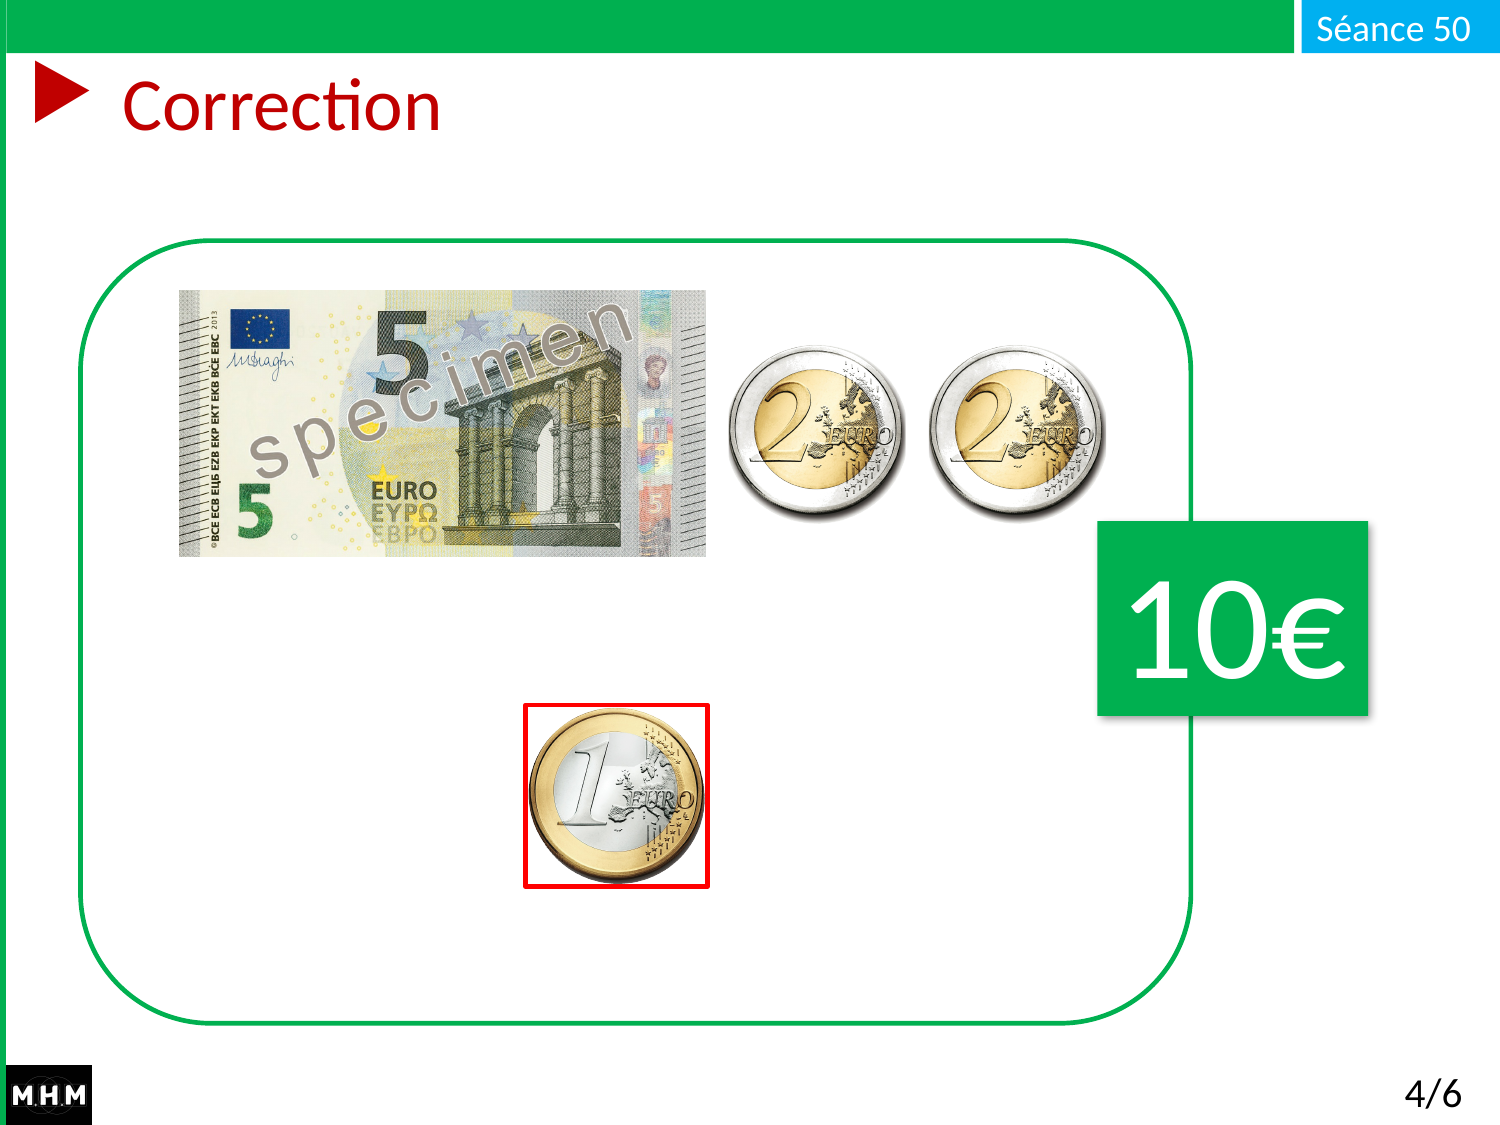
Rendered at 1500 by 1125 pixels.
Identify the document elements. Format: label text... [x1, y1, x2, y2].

text_box 4/6 [1389, 1064, 1500, 1125]
picture [179, 290, 706, 557]
picture [527, 707, 706, 885]
title Correction [13, 58, 1397, 154]
picture [6, 1065, 92, 1125]
picture [928, 341, 1107, 530]
text_box 10€ [1097, 521, 1369, 716]
text_box [79, 239, 1192, 1025]
picture [728, 341, 906, 530]
